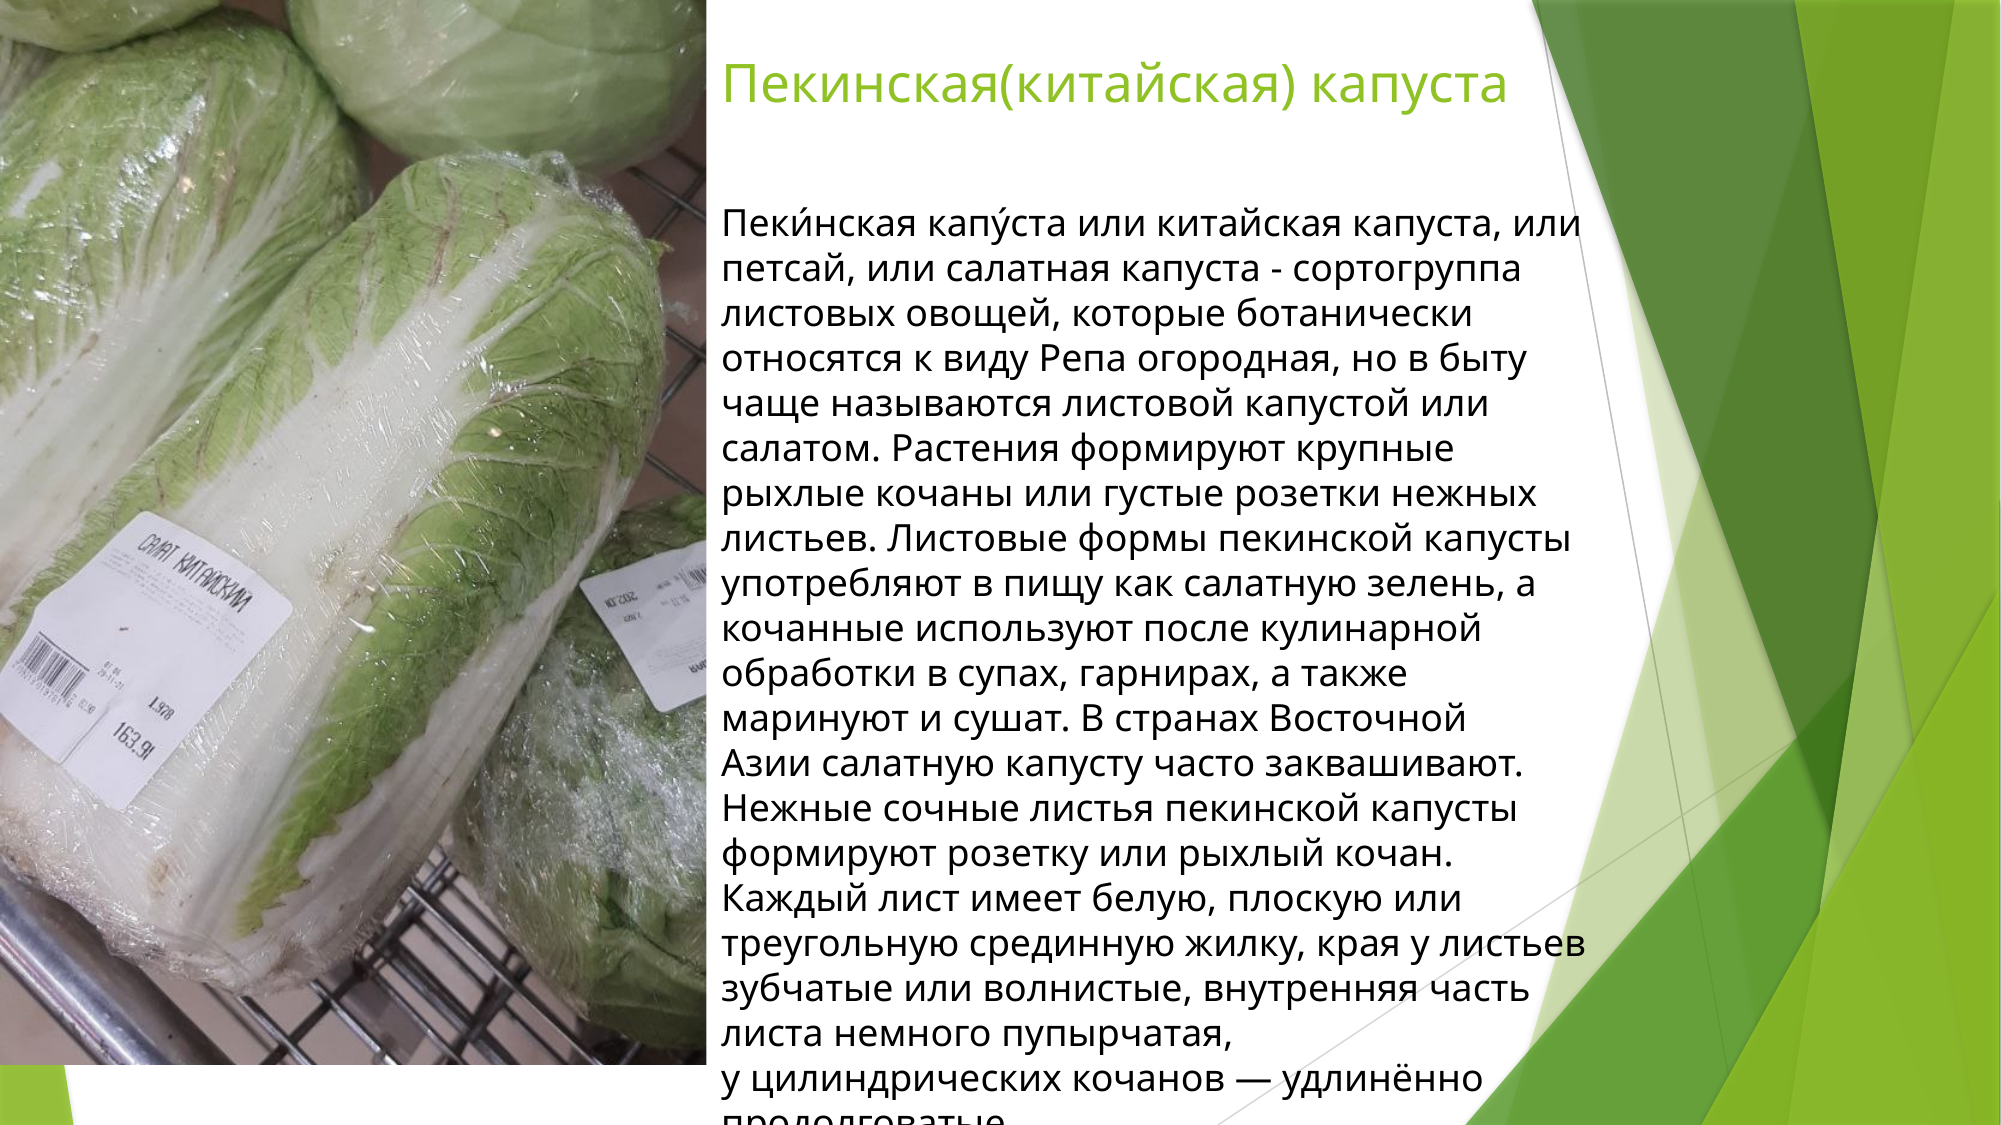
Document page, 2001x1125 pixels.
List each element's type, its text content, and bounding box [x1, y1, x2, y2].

title Пекинская(китайская) капуста [711, 41, 1635, 150]
text_box Пеки́нская капу́ста или китайская капуста, или петсай, или салатная капуста - сортогруппа листовых овощей, которые ботанически относятся к виду Репа огородная, но в быту чаще называются листовой капустой или салатом. Растения формируют крупные рыхлые кочаны или густые розетки нежных листьев. Листовые формы пекинской капусты употребляют в пищу как салатную зелень, а кочанные используют после кулинарной обработки в супах, гарнирах, а также маринуют и сушат. В странах Восточной Азии салатную капусту часто заквашивают. Нежные сочные листья пекинской капусты формируют розетку или рыхлый кочан. Каждый лист имеет белую, плоскую или треугольную срединную жилку, края у листьев зубчатые или волнистые, внутренняя часть листа немного пупырчатая, у цилиндрических кочанов — удлинённо продолговатые. [706, 191, 1608, 1125]
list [0, 0, 707, 1066]
